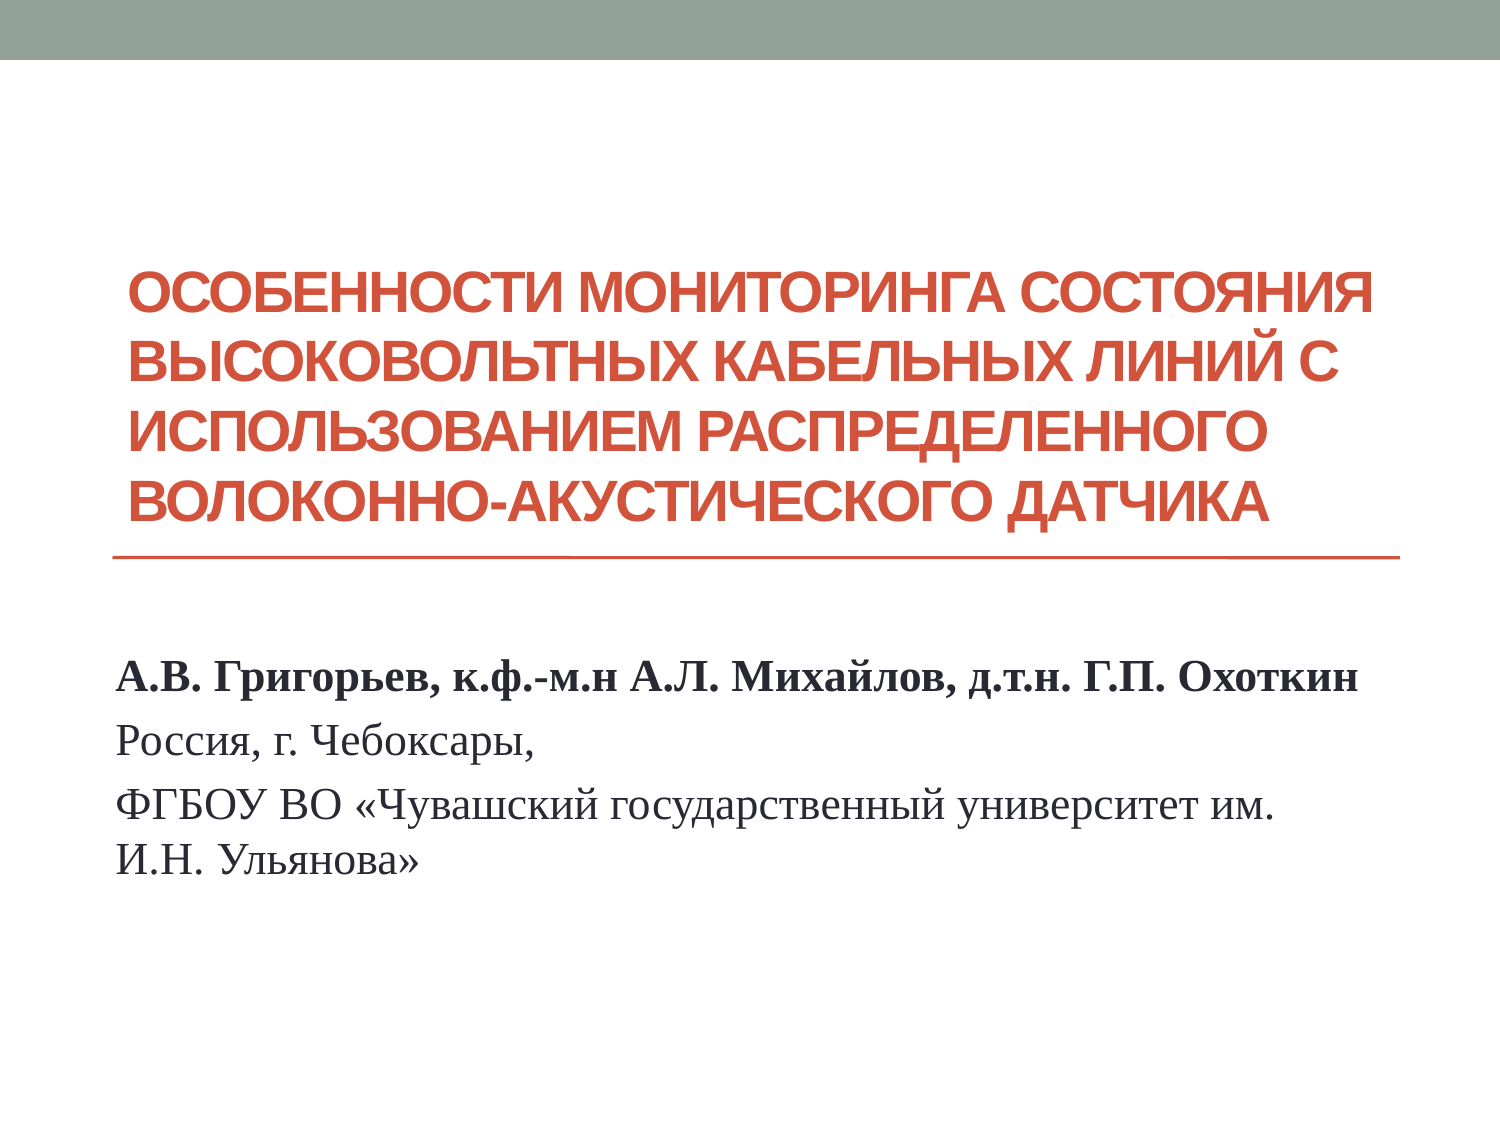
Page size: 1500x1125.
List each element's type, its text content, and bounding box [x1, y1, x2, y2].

title ОСОБЕННОСТИ МОНИТОРИНГА СОСТОЯНИЯ ВЫСОКОВОЛЬТНЫХ КАБЕЛЬНЫХ ЛИНИЙ С ИСПОЛЬЗОВАНИЕМ РАСПРЕДЕЛЕННОГО ВОЛОКОННО-АКУСТИЧЕСКОГО ДАТЧИКА [112, 224, 1400, 542]
subtitle А.В. Григорьев, к.ф.-м.н А.Л. Михайлов, д.т.н. Г.П. Охоткин Россия, г. Чебоксары, ФГБОУ ВО «Чувашский государственный университет им. И.Н. Ульянова» [100, 637, 1376, 925]
